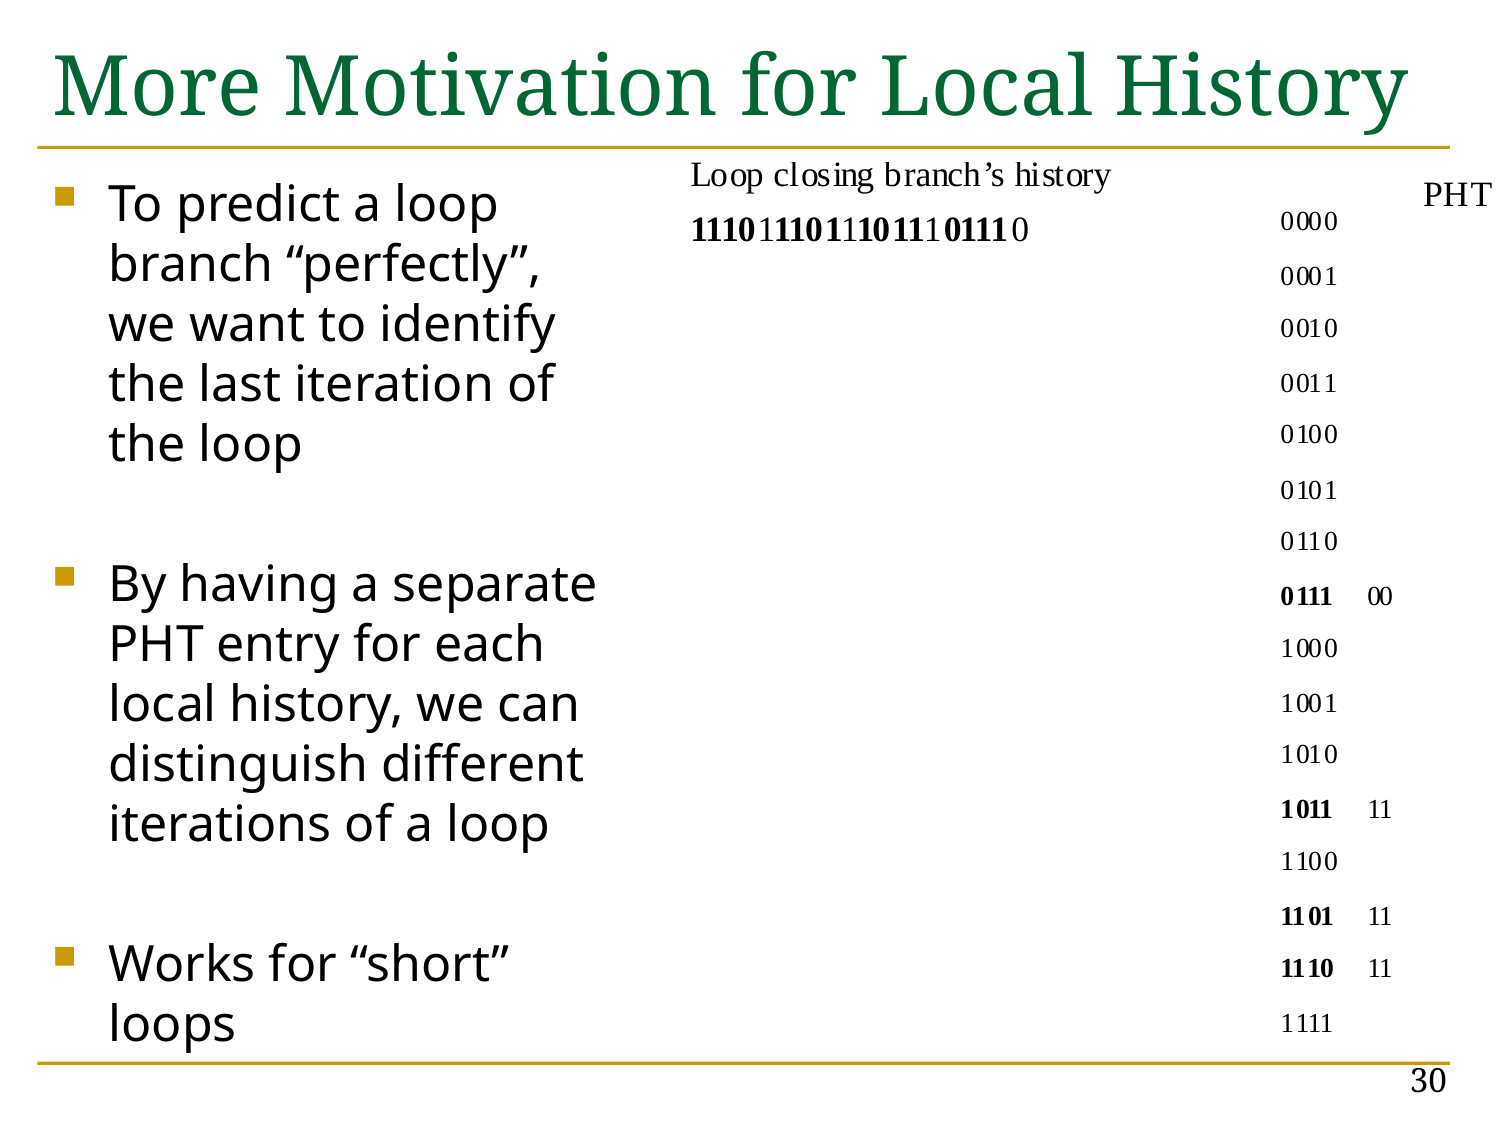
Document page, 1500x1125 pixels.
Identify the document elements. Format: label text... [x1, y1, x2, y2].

list To predict a loop branch “perfectly”, we want to identify the last iteration of the loop By having a separate PHT entry for each local history, we can distinguish different iterations of a loop Works for “short” loops [37, 163, 625, 1016]
title More Motivation for Local History [37, 24, 1450, 200]
slide_number 30 [1111, 1064, 1462, 1112]
picture [690, 162, 1495, 1056]
